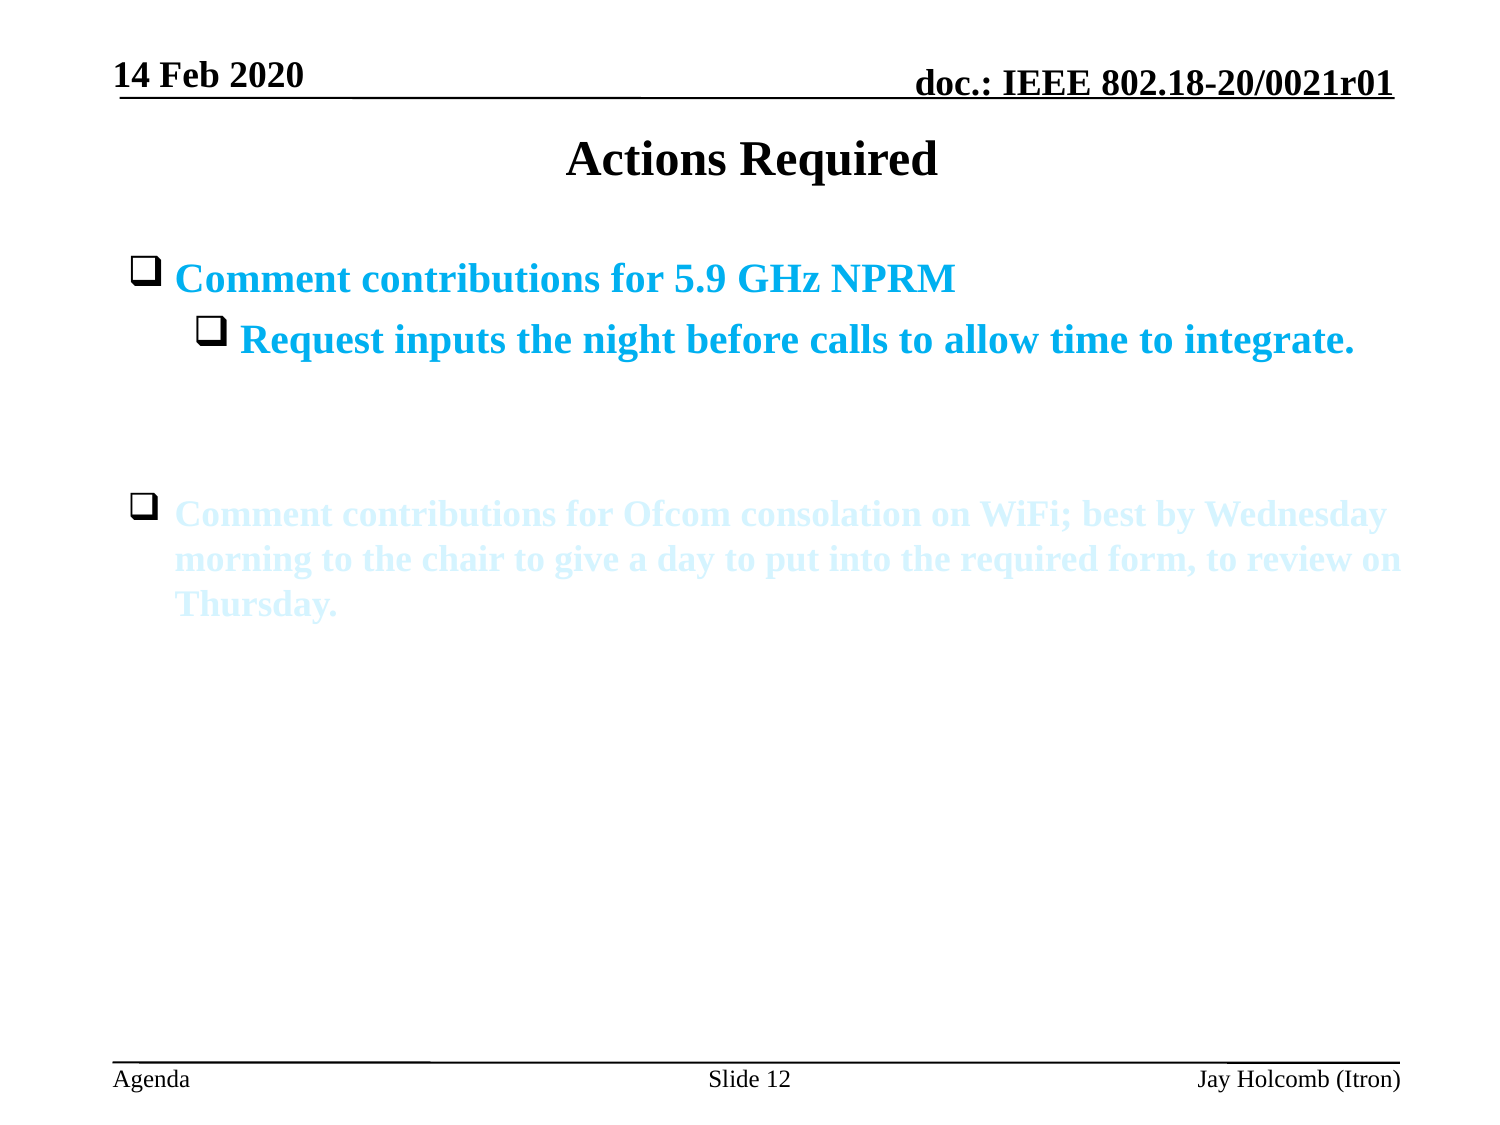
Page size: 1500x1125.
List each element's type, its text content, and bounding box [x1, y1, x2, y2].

title Actions Required [114, 103, 1390, 180]
footer Jay Holcomb (Itron) [878, 1061, 1402, 1093]
slide_number Slide 12 [699, 1061, 800, 1123]
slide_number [112, 49, 488, 95]
list Comment contributions for 5.9 GHz NPRM Request inputs the night before calls to allow time to integrate. Comment contributions for Ofcom consolation on WiFi; best by Wednesday morning to the chair to give a day to put into the required form, to review on Thursday. [112, 180, 1474, 1065]
